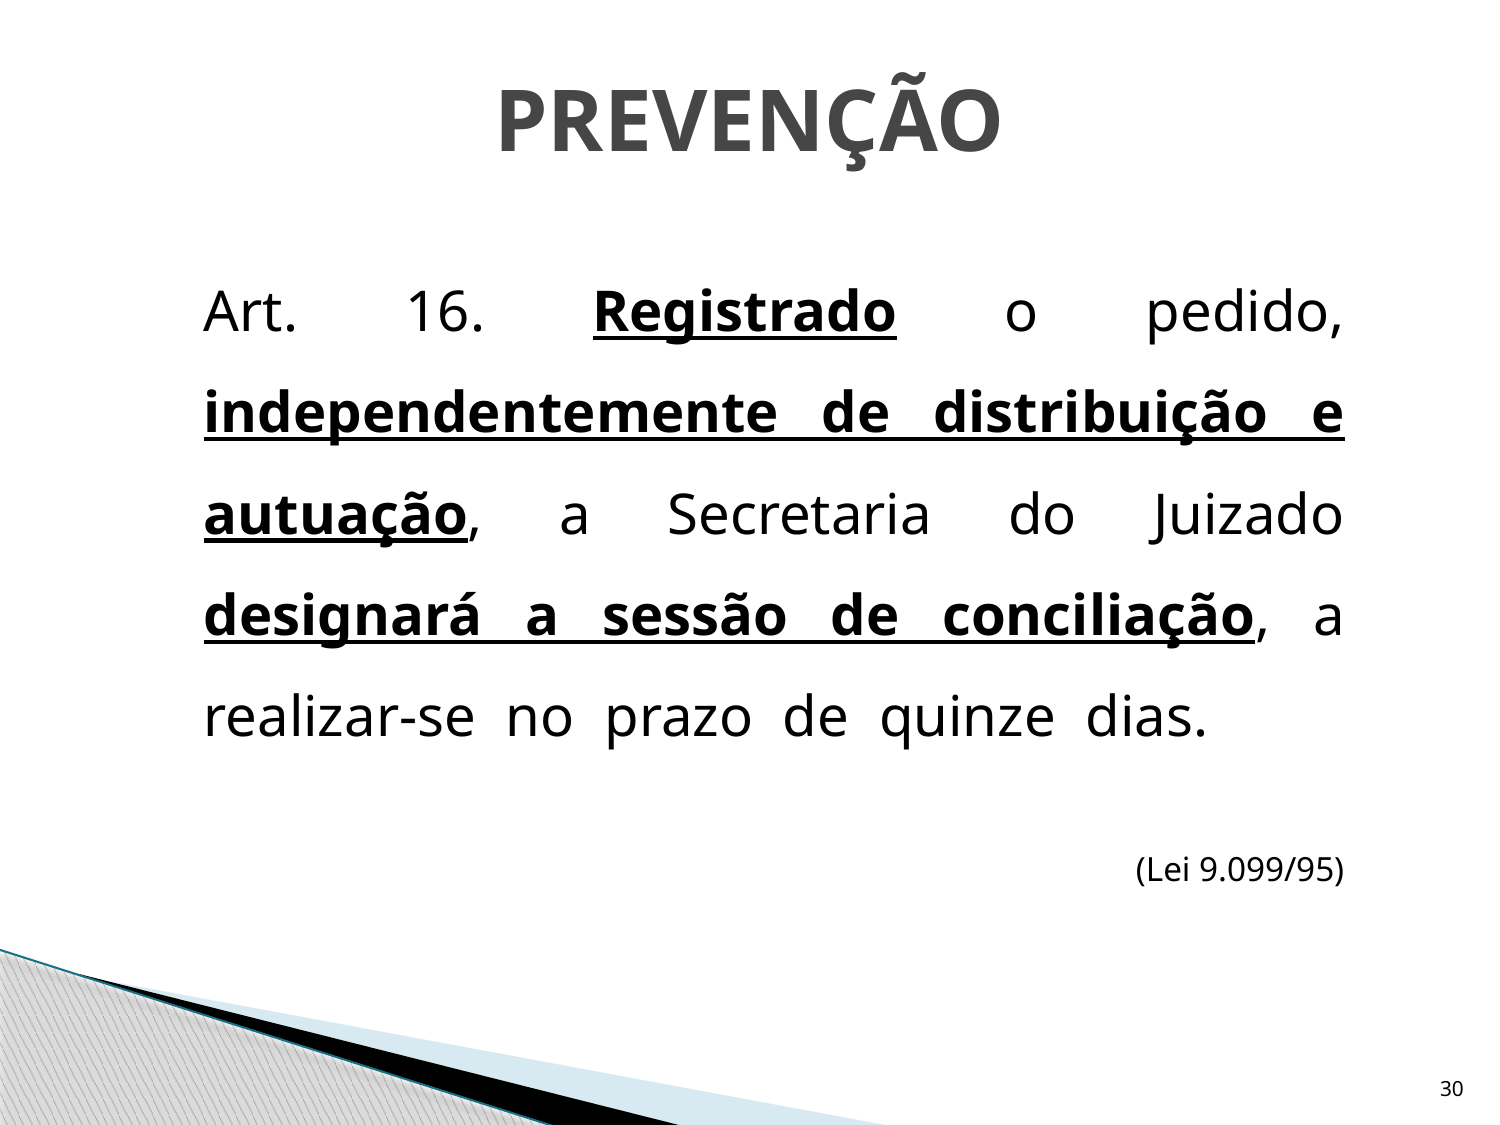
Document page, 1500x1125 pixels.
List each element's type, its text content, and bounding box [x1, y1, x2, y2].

slide_number 30 [1418, 1051, 1479, 1112]
list Art. 16. Registrado o pedido, independentemente de distribuição e autuação, a Secretaria do Juizado designará a sessão de conciliação, a realizar-se no prazo de quinze dias. (Lei 9.099/95) [128, 235, 1360, 1079]
title PREVENÇÃO [75, 0, 1425, 235]
